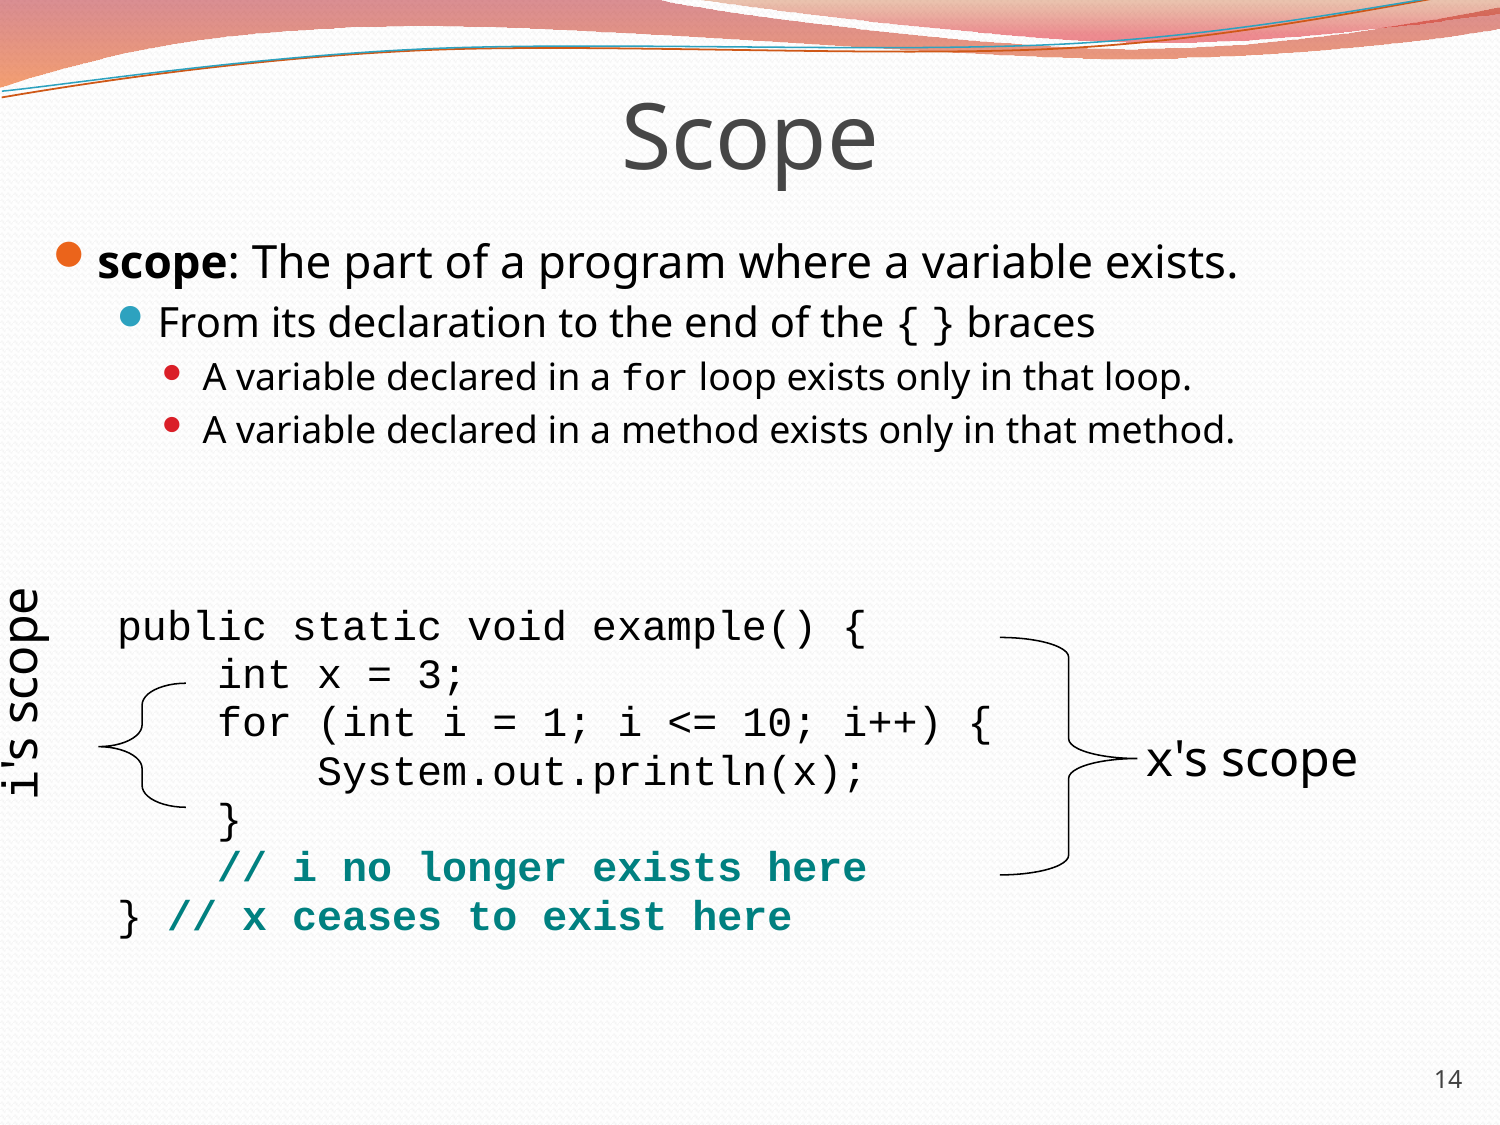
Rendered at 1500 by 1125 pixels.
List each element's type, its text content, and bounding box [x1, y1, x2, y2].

list scope: The part of a program where a variable exists. From its declaration to the end of the { } braces A variable declared in a for loop exists only in that loop. A variable declared in a method exists only in that method. public static void example() { int x = 3; for (int i = 1; i <= 10; i++) { System.out.println(x); } // i no longer exists here } // x ceases to exist here [37, 224, 1500, 1075]
title Scope [75, 72, 1425, 188]
text_box x's scope [999, 637, 1138, 875]
text_box i's scope [98, 683, 186, 808]
